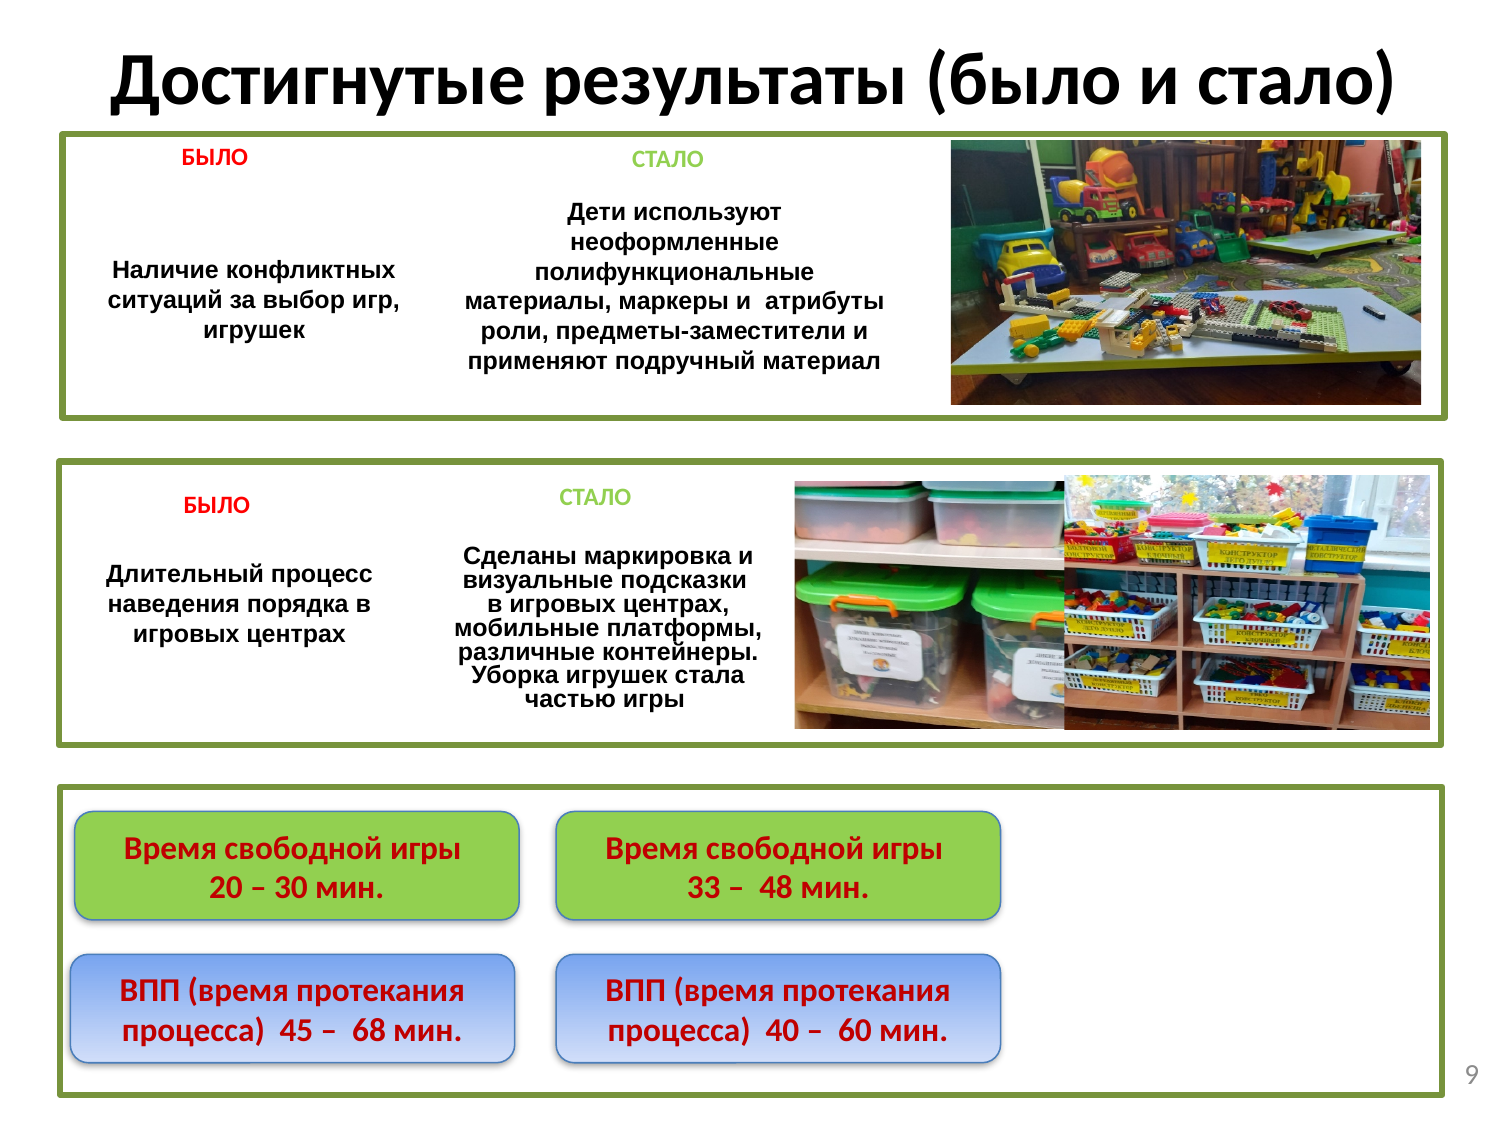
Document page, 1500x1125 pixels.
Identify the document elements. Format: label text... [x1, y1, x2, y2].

text_box [57, 459, 1443, 747]
text_box Время свободной игры 33 – 48 мин. [555, 810, 1002, 921]
text_box Дети используют неоформленные полифункциональные материалы, маркеры и атрибуты роли, предметы-заместители и применяют подручный материал [446, 181, 904, 405]
text_box Наличие конфликтных ситуаций за выбор игр, игрушек [81, 240, 428, 346]
text_box [58, 785, 1444, 1097]
text_box СТАЛО [510, 472, 681, 518]
text_box СТАЛО [582, 135, 754, 181]
text_box [60, 132, 1447, 420]
text_box Время свободной игры 20 – 30 мин. [73, 810, 520, 921]
title Достигнутые результаты (было и стало) [53, 38, 1472, 111]
text_box БЫЛО [129, 133, 301, 179]
picture [794, 475, 1431, 730]
text_box БЫЛО [131, 481, 303, 526]
text_box ВПП (время протекания процесса) 45 – 68 мин. [69, 953, 516, 1064]
text_box ВПП (время протекания процесса) 40 – 60 мин. [555, 953, 1002, 1064]
slide_number 9 [1144, 1042, 1495, 1103]
picture [950, 140, 1422, 405]
text_box Длительный процесс наведения порядка в игровых центрах [83, 544, 396, 650]
text_box Сделаны маркировка и визуальные подсказки в игровых центрах, мобильные платформы, различные контейнеры. Уборка игрушек стала частью игры [439, 531, 778, 715]
